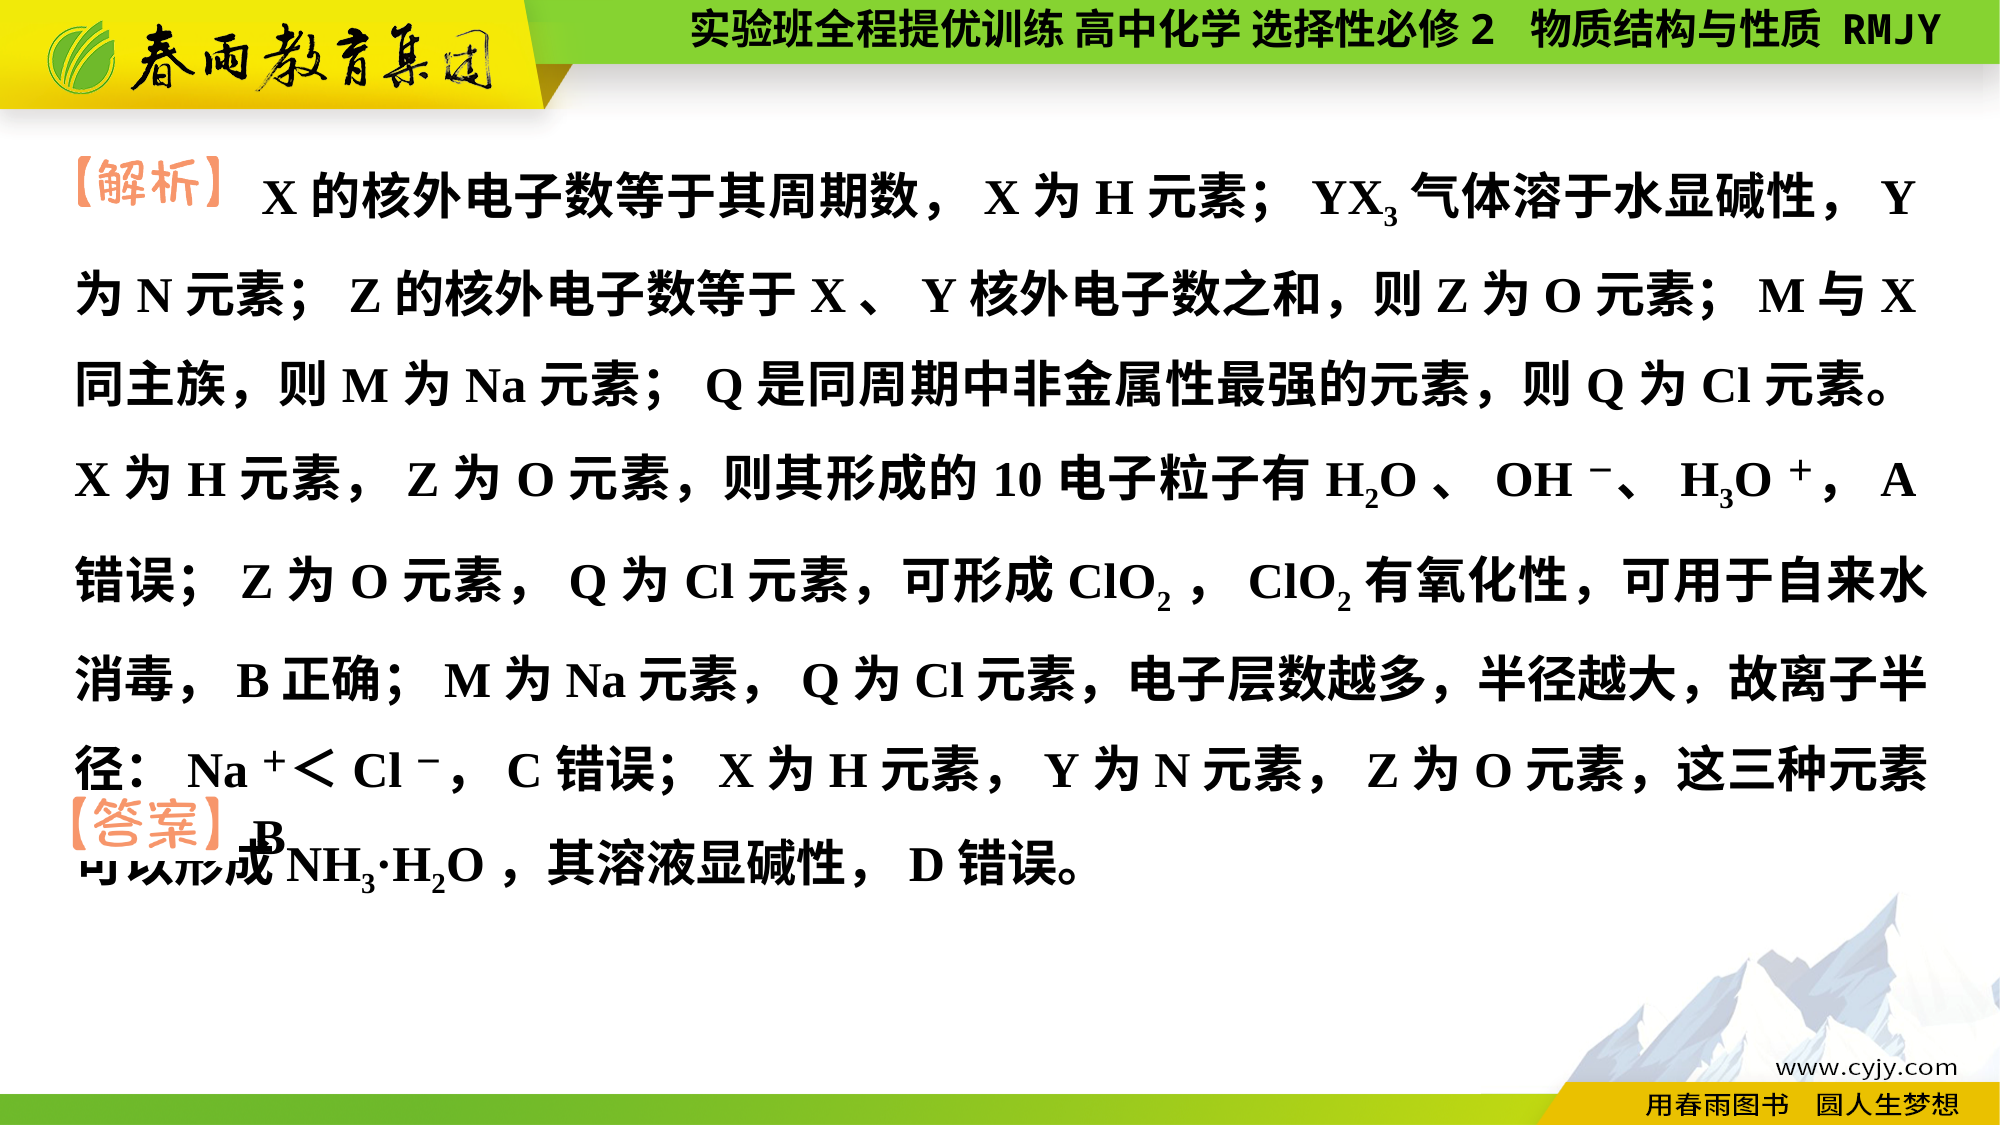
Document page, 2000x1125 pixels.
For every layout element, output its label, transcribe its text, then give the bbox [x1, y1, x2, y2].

text_box B [237, 766, 1936, 872]
list X的核外电子数等于其周期数，X为H元素；YX3气体溶于水显碱性，Y为N元素；Z的核外电子数等于X、Y核外电子数之和，则Z为O元素；M与X同主族，则M为Na元素；Q是同周期中非金属性最强的元素，则Q为Cl元素。X为H元素，Z为O元素，则其形成的10电子粒子有H2O、OH－、H3O＋，A错误；Z为O元素，Q为Cl元素，可形成ClO2，ClO2有氧化性，可用于自来水消毒，B正确；M为Na元素，Q为Cl元素，电子层数越多，半径越大，故离子半径：Na＋＜Cl－，C错误；X为H元素，Y为N元素，Z为O元素，这三种元素可以形成NH3·H2O，其溶液显碱性，D错误。 [59, 122, 1944, 763]
picture [0, 0, 2000, 1125]
